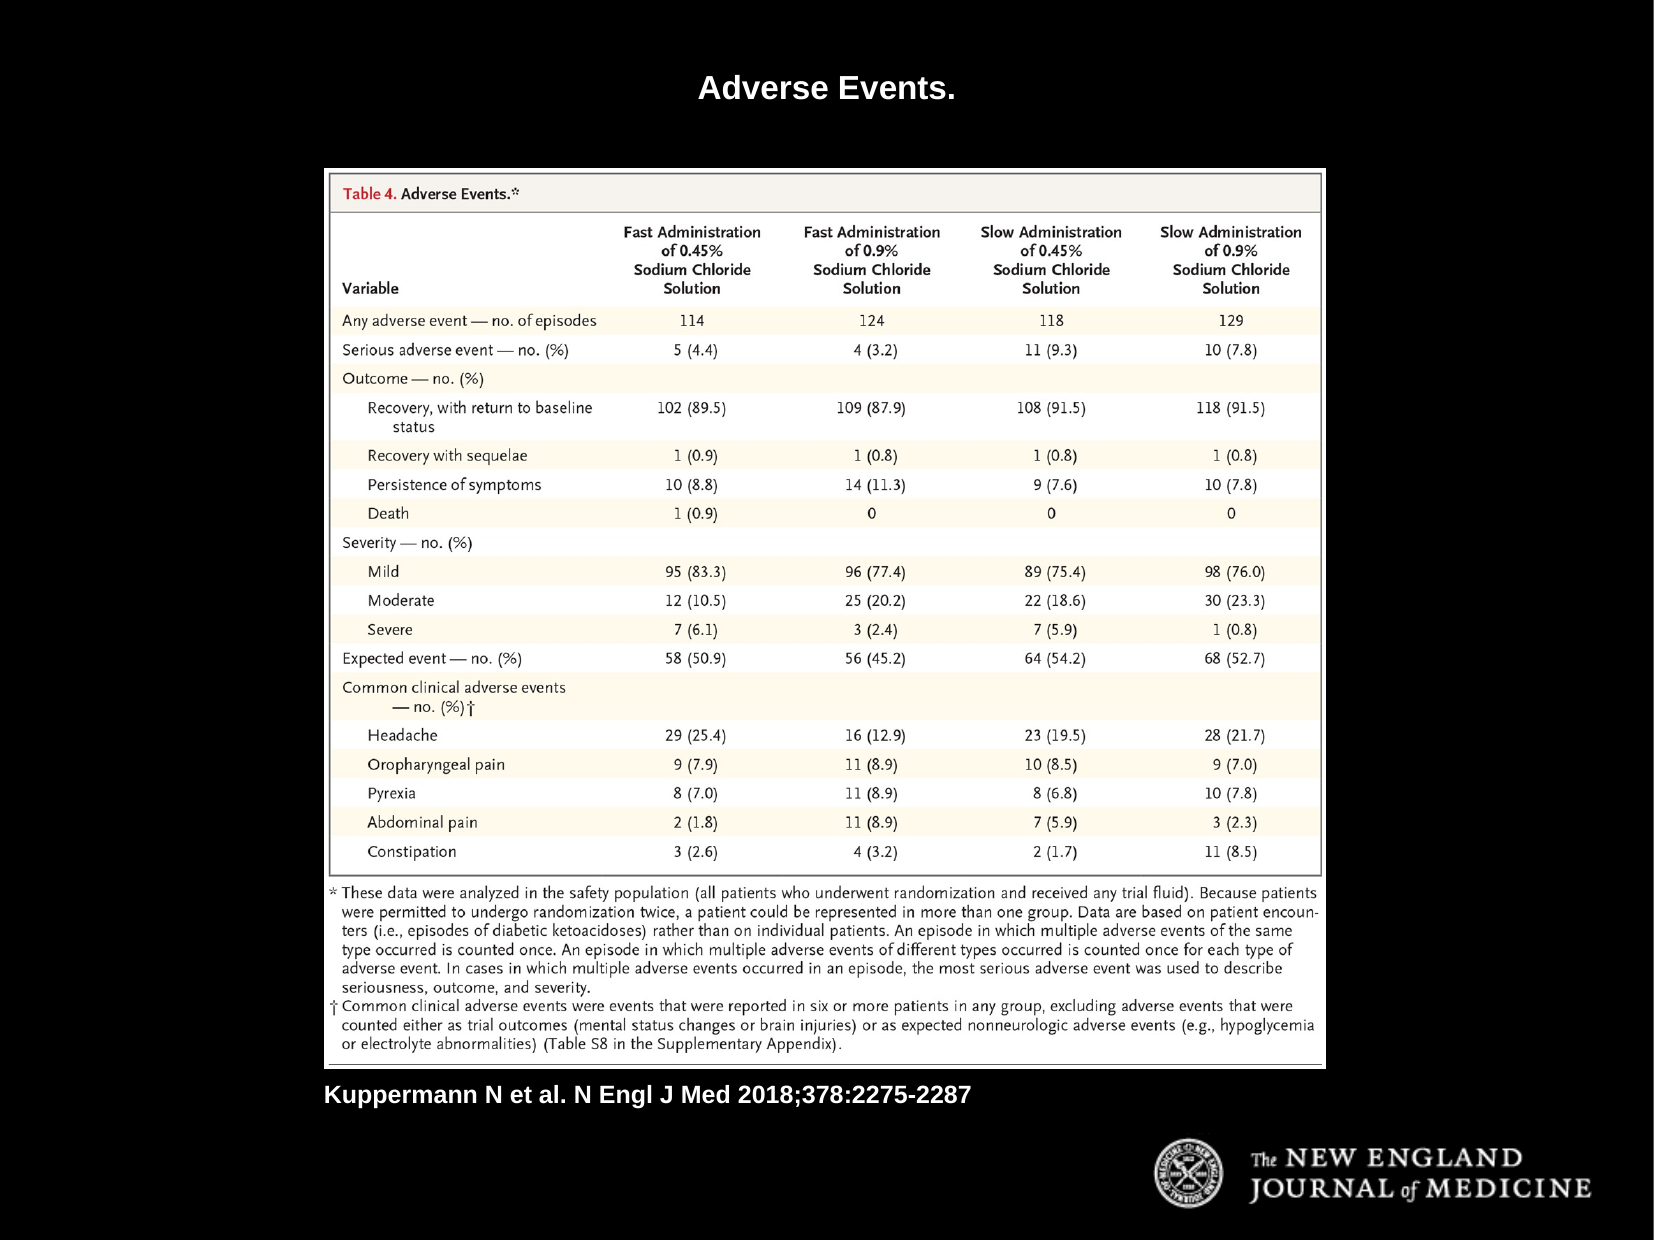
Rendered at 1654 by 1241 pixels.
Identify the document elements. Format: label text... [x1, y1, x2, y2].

picture [323, 168, 1327, 1069]
text_box Kuppermann N et al. N Engl J Med 2018;378:2275-2287 [323, 1079, 1326, 1109]
picture [1141, 1133, 1606, 1213]
text_box Adverse Events. [58, 69, 1596, 108]
